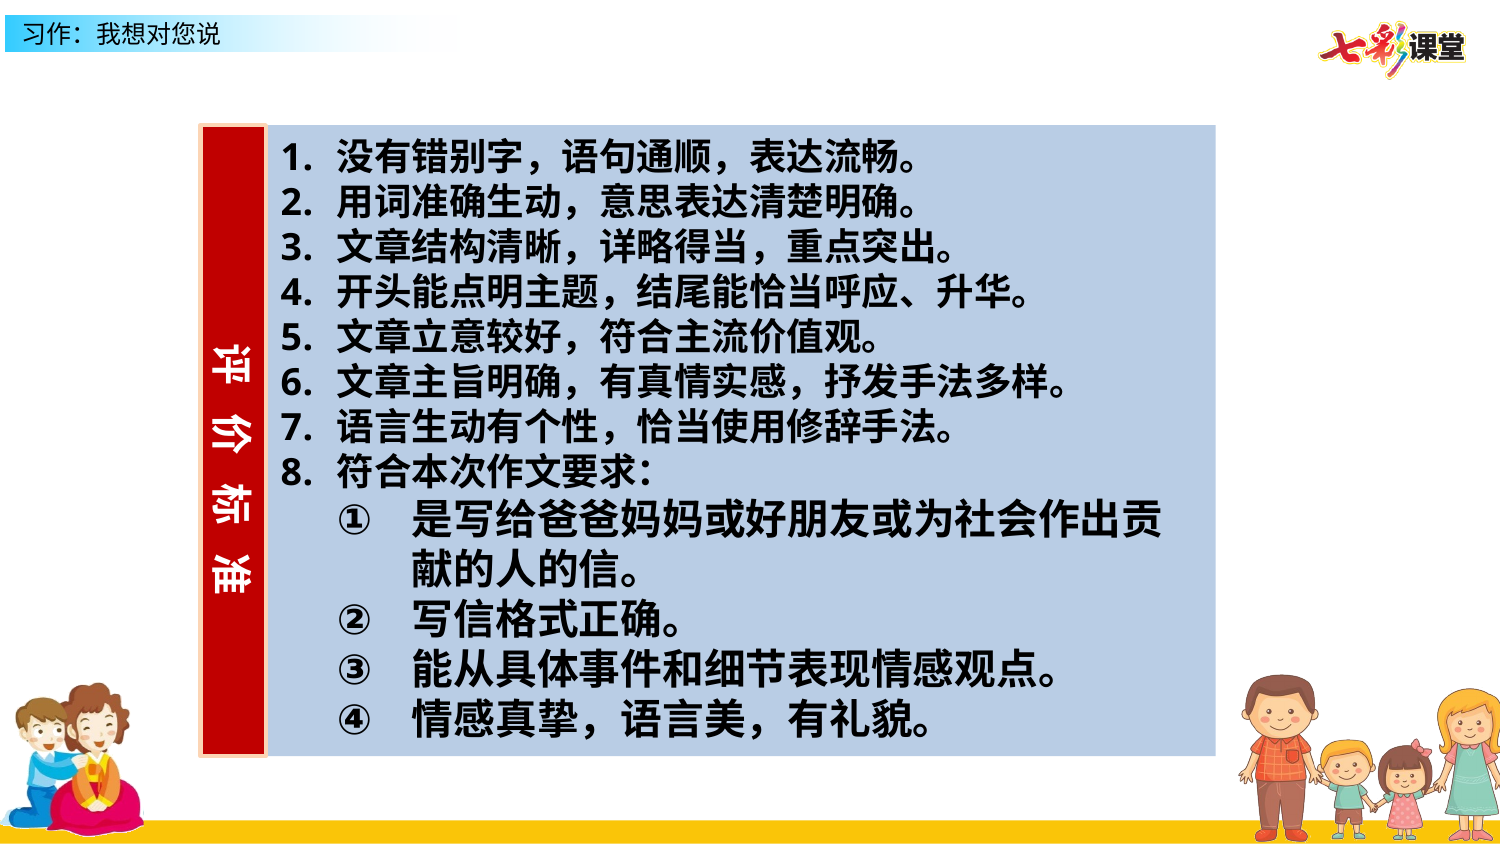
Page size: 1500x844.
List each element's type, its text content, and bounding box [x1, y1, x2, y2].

picture [0, 672, 144, 844]
text_box 没有错别字，语句通顺，表达流畅。 用词准确生动，意思表达清楚明确。 文章结构清晰，详略得当，重点突出。 开头能点明主题，结尾能恰当呼应、升华。 文章立意较好，符合主流价值观。 文章主旨明确，有真情实感，抒发手法多样。 语言生动有个性，恰当使用修辞手法。 符合本次作文要求： 是写给爸爸妈妈或好朋友或为社会作出贡献的人的信。 写信格式正确。 能从具体事件和细节表现情感观点。 情感真挚，语言美，有礼貌。 [268, 125, 1216, 757]
picture [1316, 20, 1468, 80]
text_box 评 价 标 准 [198, 123, 268, 758]
picture [1226, 608, 1500, 844]
